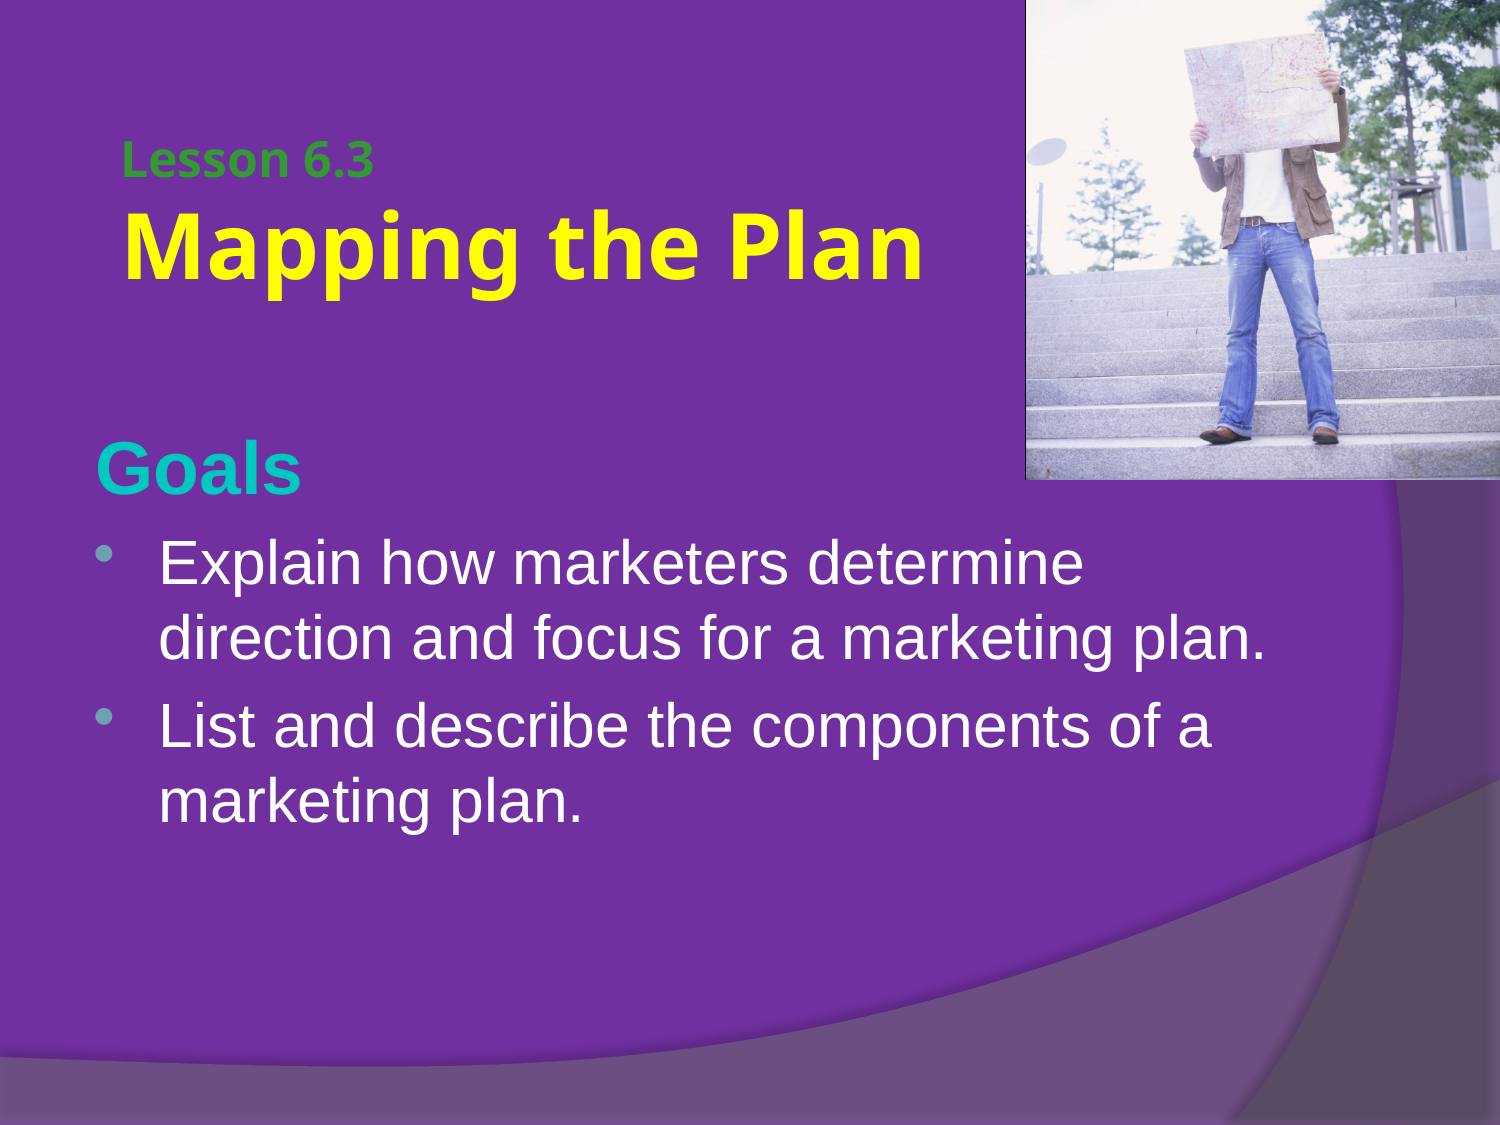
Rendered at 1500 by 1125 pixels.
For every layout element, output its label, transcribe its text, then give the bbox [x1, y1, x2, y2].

title Lesson 6.3 Mapping the Plan [112, 99, 1014, 325]
picture [1024, 0, 1500, 480]
list Goals Explain how marketers determine direction and focus for a marketing plan. List and describe the components of a marketing plan. [75, 412, 1300, 1005]
